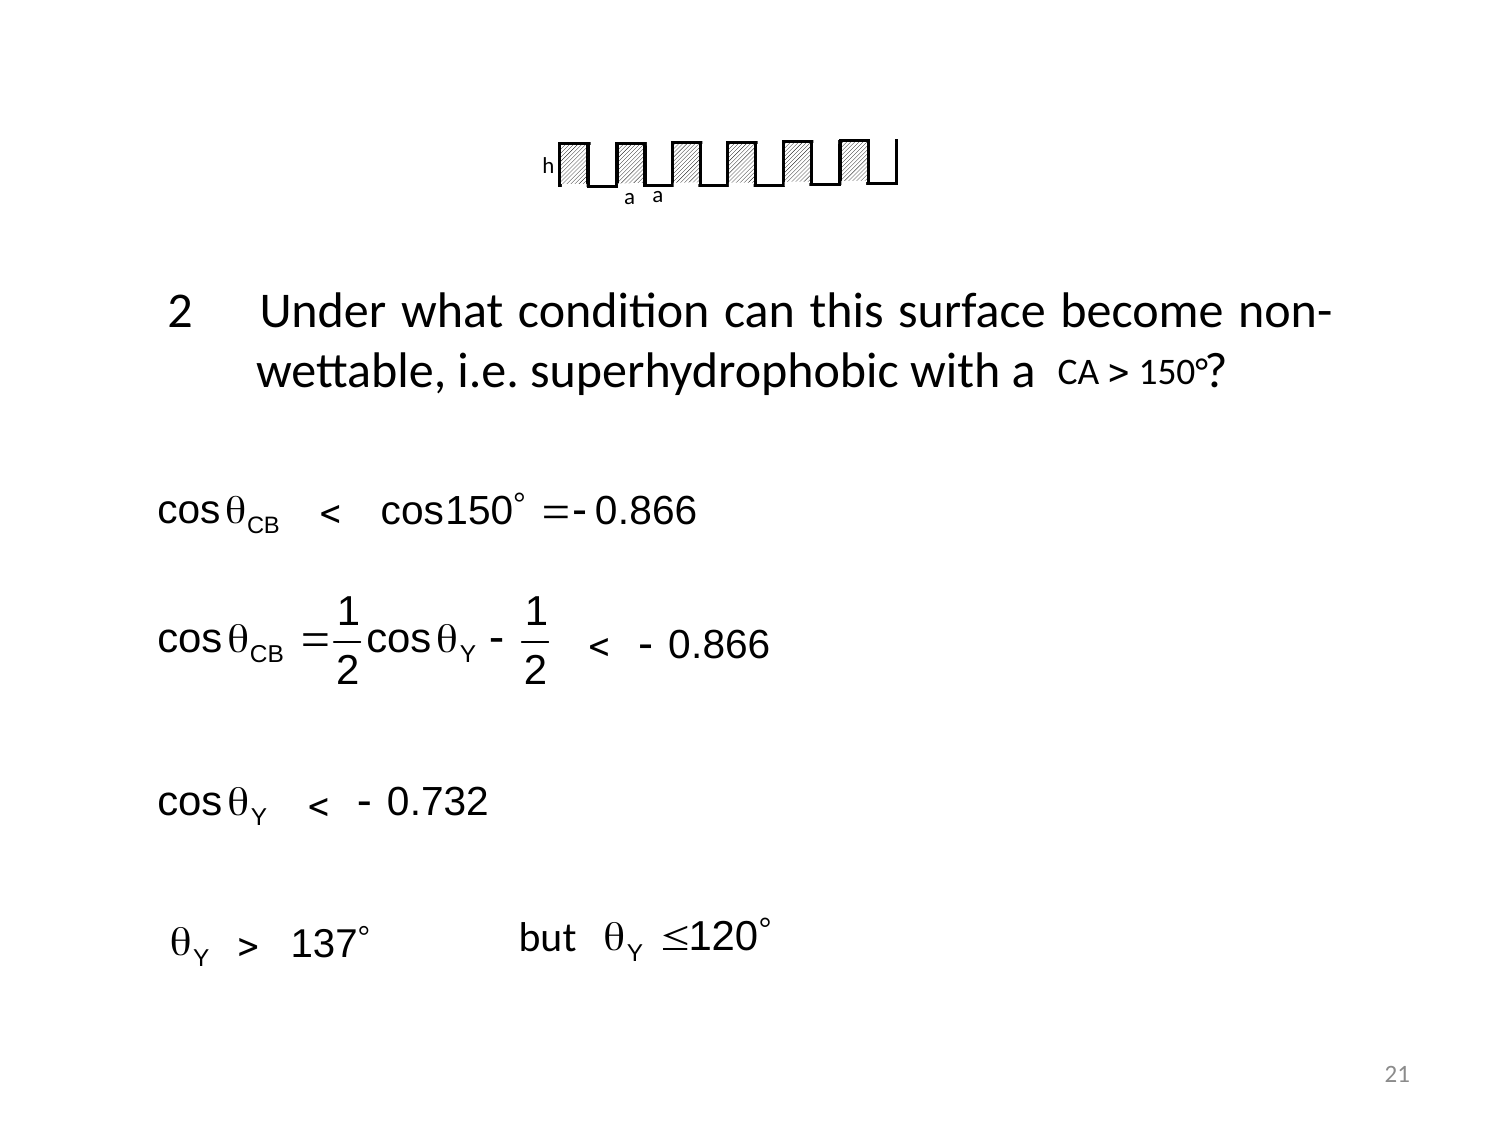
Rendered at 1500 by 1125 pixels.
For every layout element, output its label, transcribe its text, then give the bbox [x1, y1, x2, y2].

slide_number 21 [1074, 1042, 1425, 1103]
text_box  [573, 614, 632, 674]
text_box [152, 482, 289, 544]
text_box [163, 913, 217, 974]
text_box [152, 773, 275, 834]
text_box 2 Under what condition can this surface become non-wettable, i.e. superhydrophobic with a ? [152, 270, 1348, 406]
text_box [351, 778, 498, 827]
text_box  [222, 913, 282, 974]
text_box  [292, 773, 340, 834]
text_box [527, 140, 897, 216]
text_box  [304, 480, 364, 541]
text_box but [503, 902, 598, 1013]
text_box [152, 585, 558, 695]
text_box CA  150° [1042, 339, 1289, 445]
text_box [597, 908, 783, 969]
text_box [375, 487, 705, 536]
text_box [632, 620, 779, 669]
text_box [287, 920, 383, 968]
